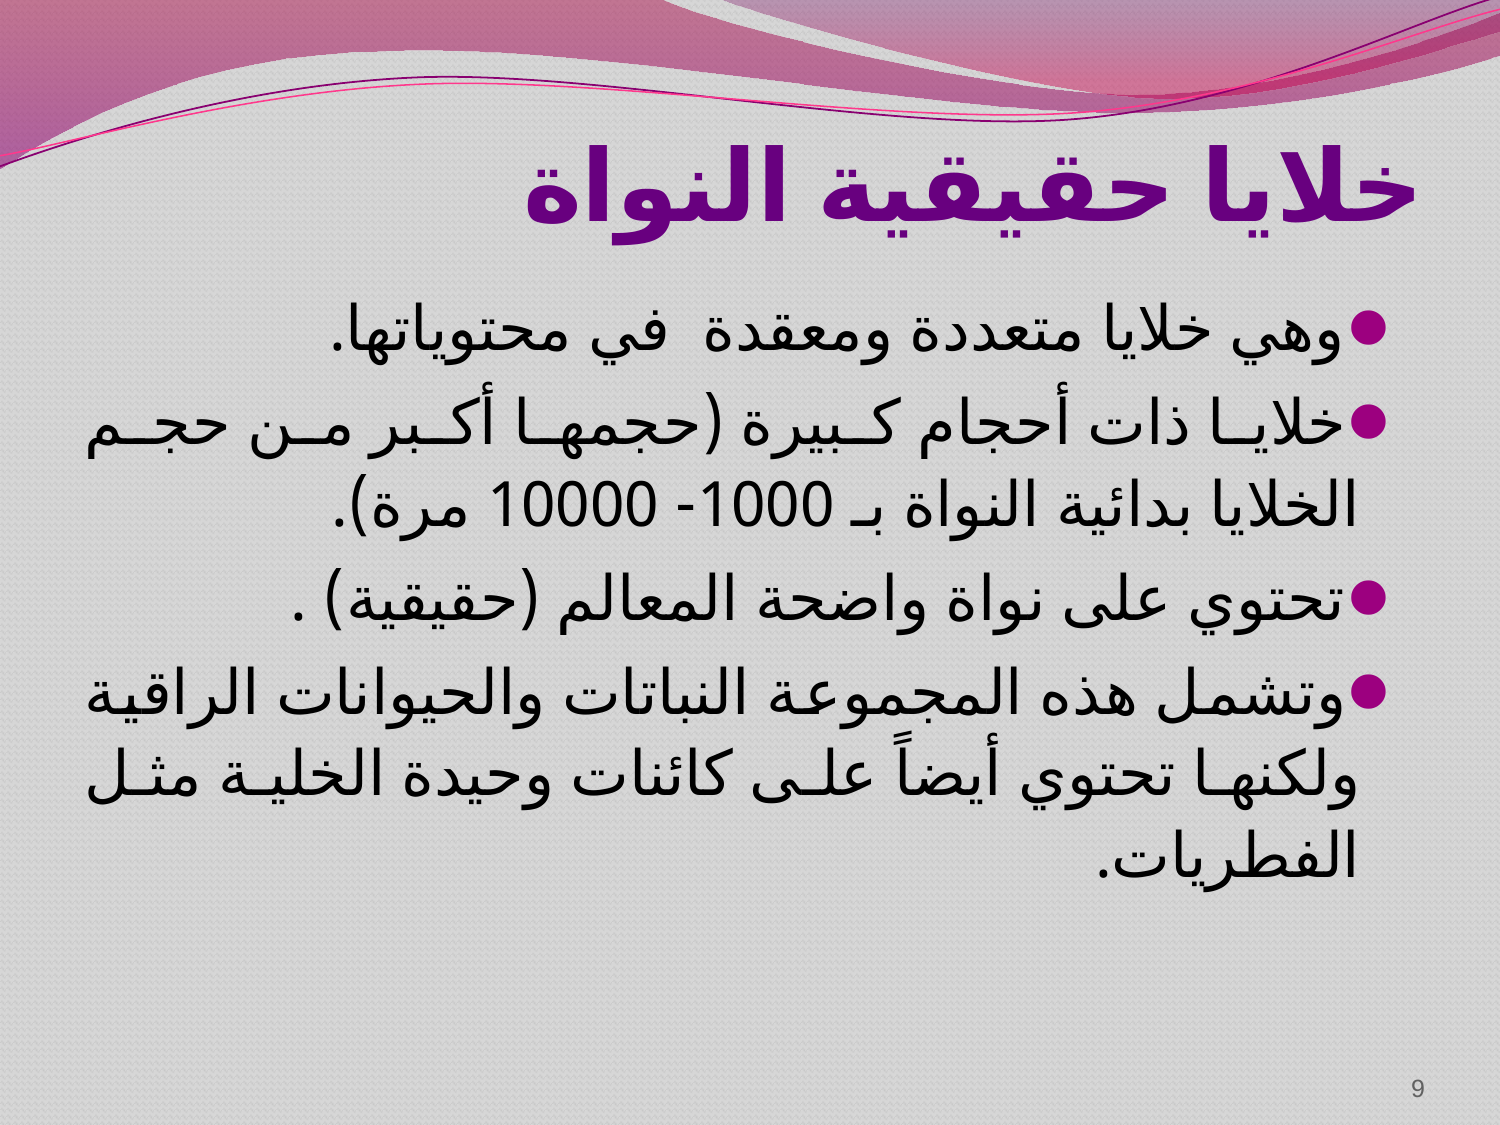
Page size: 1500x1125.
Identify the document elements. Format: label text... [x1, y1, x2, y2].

slide_number 9 [1299, 1042, 1425, 1103]
list وهي خلايا متعددة ومعقدة في محتوياتها. خلايا ذات أحجام كبيرة (حجمها أكبر من حجم الخلايا بدائية النواة بـ 1000- 10000 مرة). تحتوي على نواة واضحة المعالم (حقيقية) . وتشمل هذه المجموعة النباتات والحيوانات الراقية ولكنها تحتوي أيضاً على كائنات وحيدة الخلية مثل الفطريات. [70, 287, 1421, 1090]
title خلايا حقيقية النواة [75, 87, 1425, 263]
